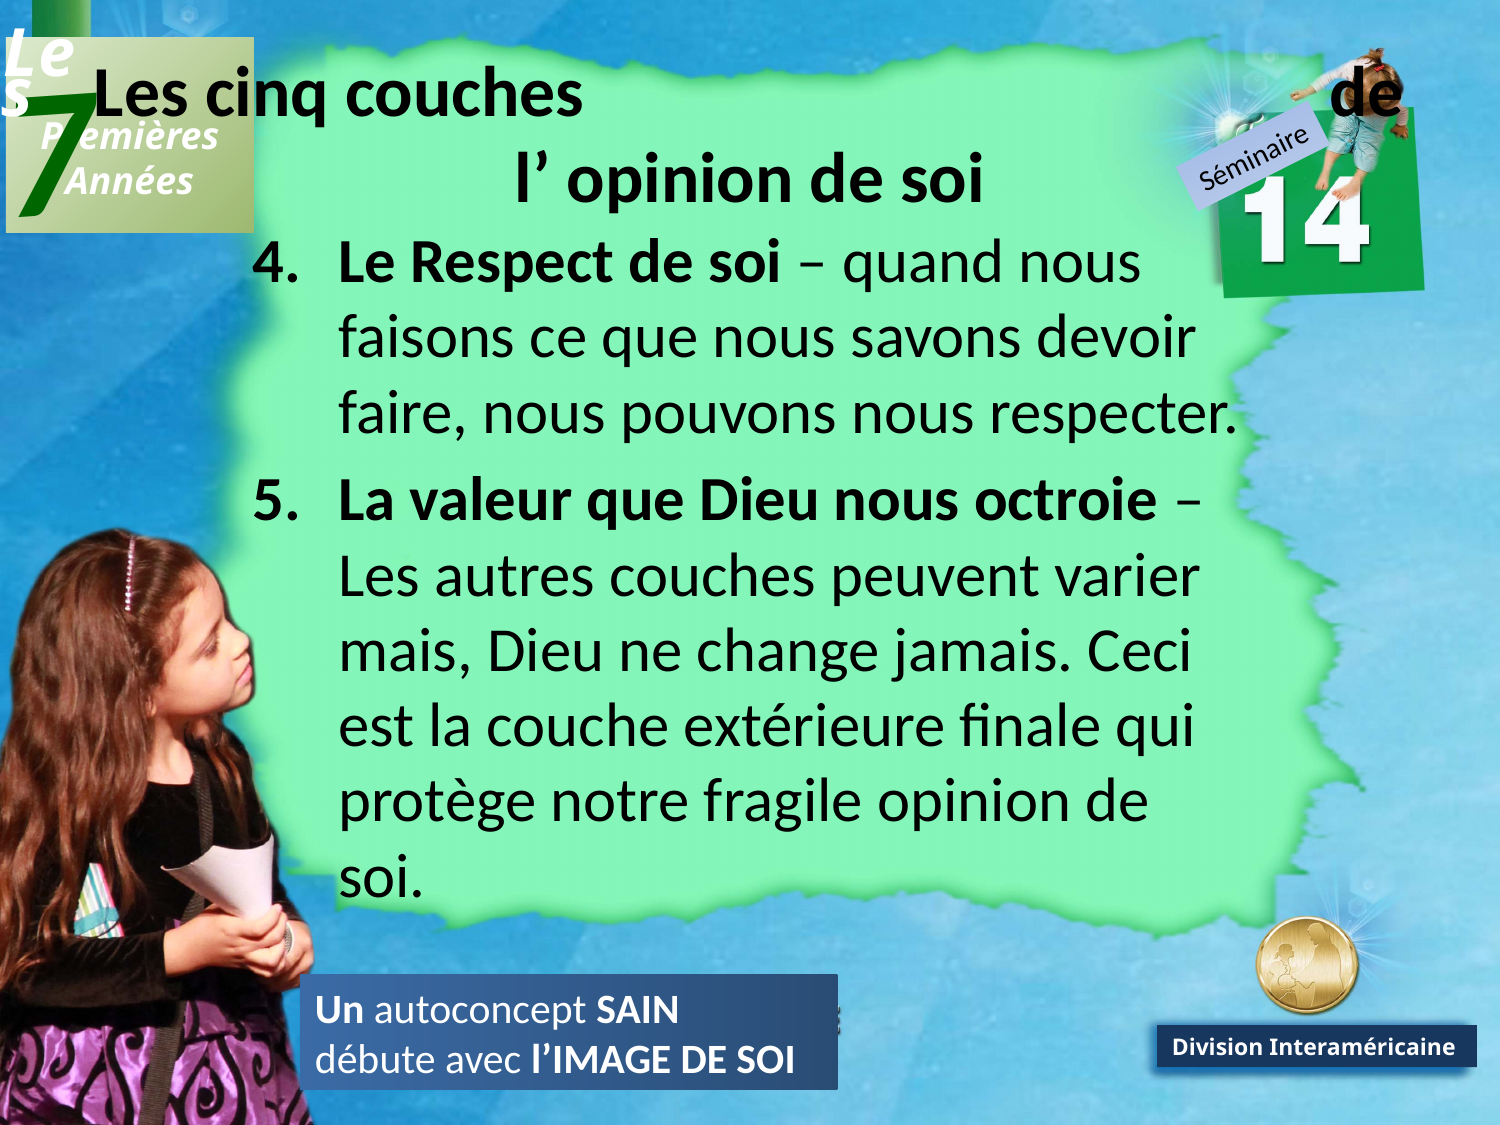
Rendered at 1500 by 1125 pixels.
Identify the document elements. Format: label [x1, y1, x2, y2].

picture [0, 0, 1500, 1125]
text_box [0, 24, 255, 263]
